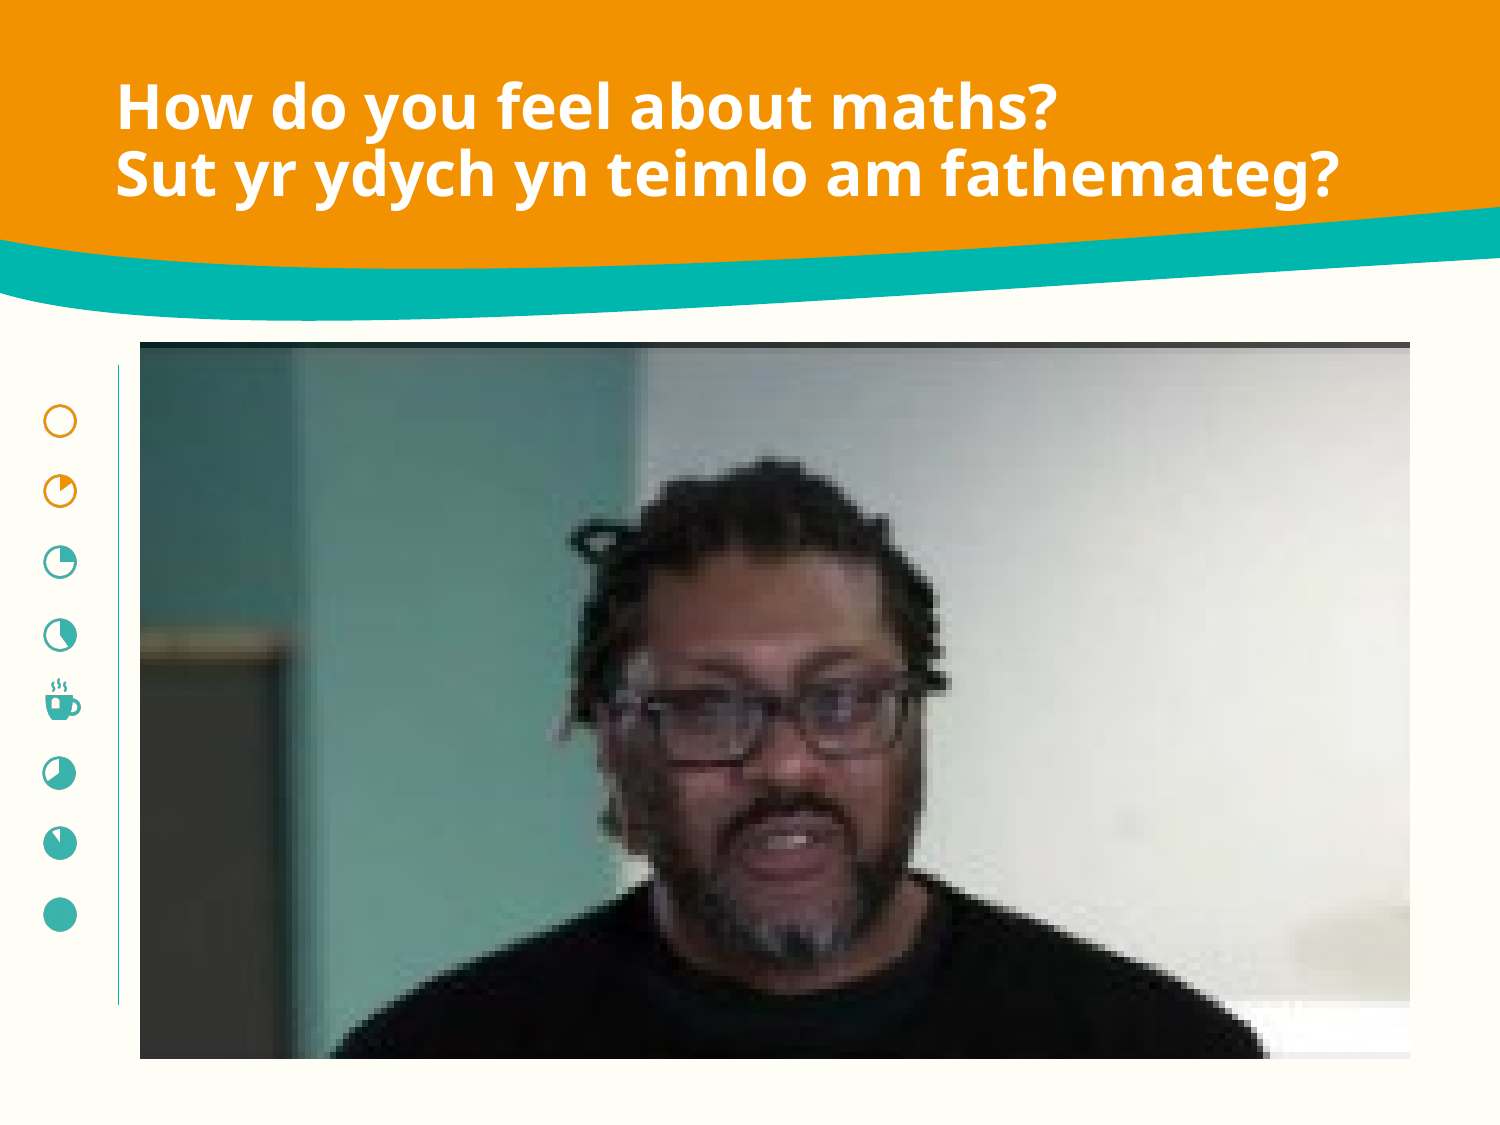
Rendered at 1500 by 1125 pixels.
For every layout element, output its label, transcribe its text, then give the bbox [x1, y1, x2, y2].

picture [39, 614, 81, 656]
list How do you feel about maths? Sut yr ydych yn teimlo am fathemateg? [100, 67, 1411, 258]
picture [39, 470, 81, 512]
picture [39, 541, 81, 583]
picture [39, 400, 81, 442]
picture [38, 752, 80, 794]
picture [39, 893, 81, 936]
picture [39, 822, 81, 864]
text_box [139, 341, 1411, 1060]
picture [36, 672, 90, 726]
